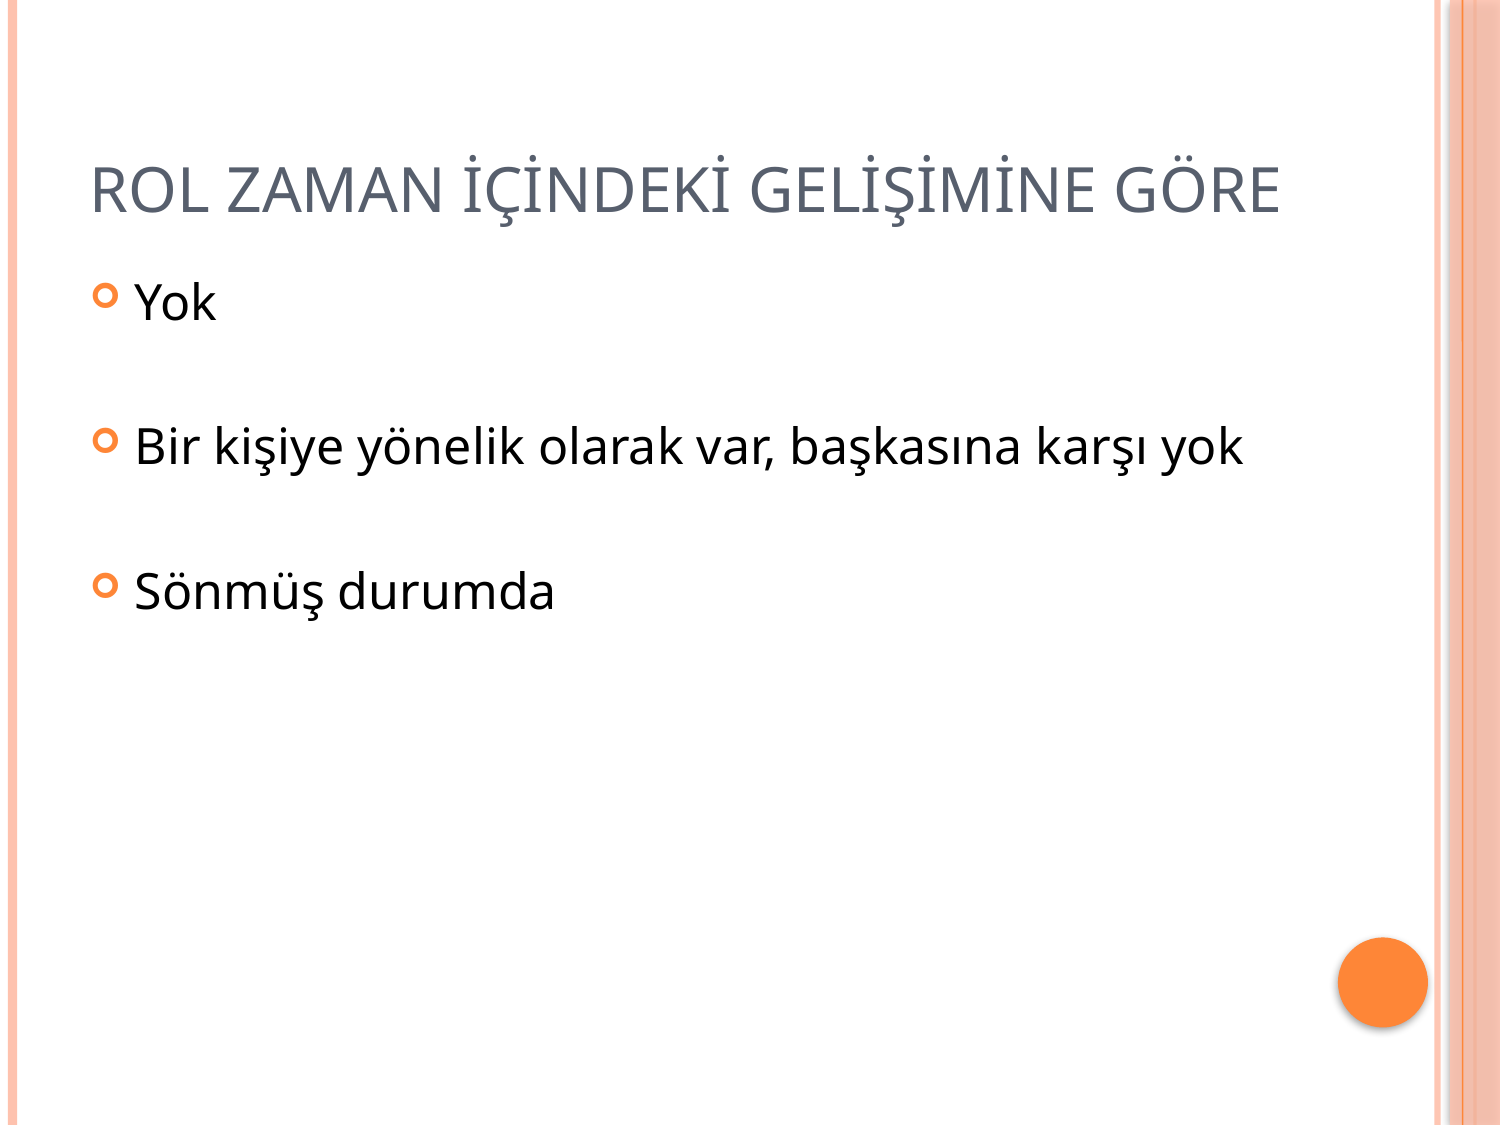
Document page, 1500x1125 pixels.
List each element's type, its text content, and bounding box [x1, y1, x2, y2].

title Rol zaman içindeki gelişimine göre [75, 45, 1300, 233]
list Yok Bir kişiye yönelik olarak var, başkasına karşı yok Sönmüş durumda [75, 262, 1300, 1062]
